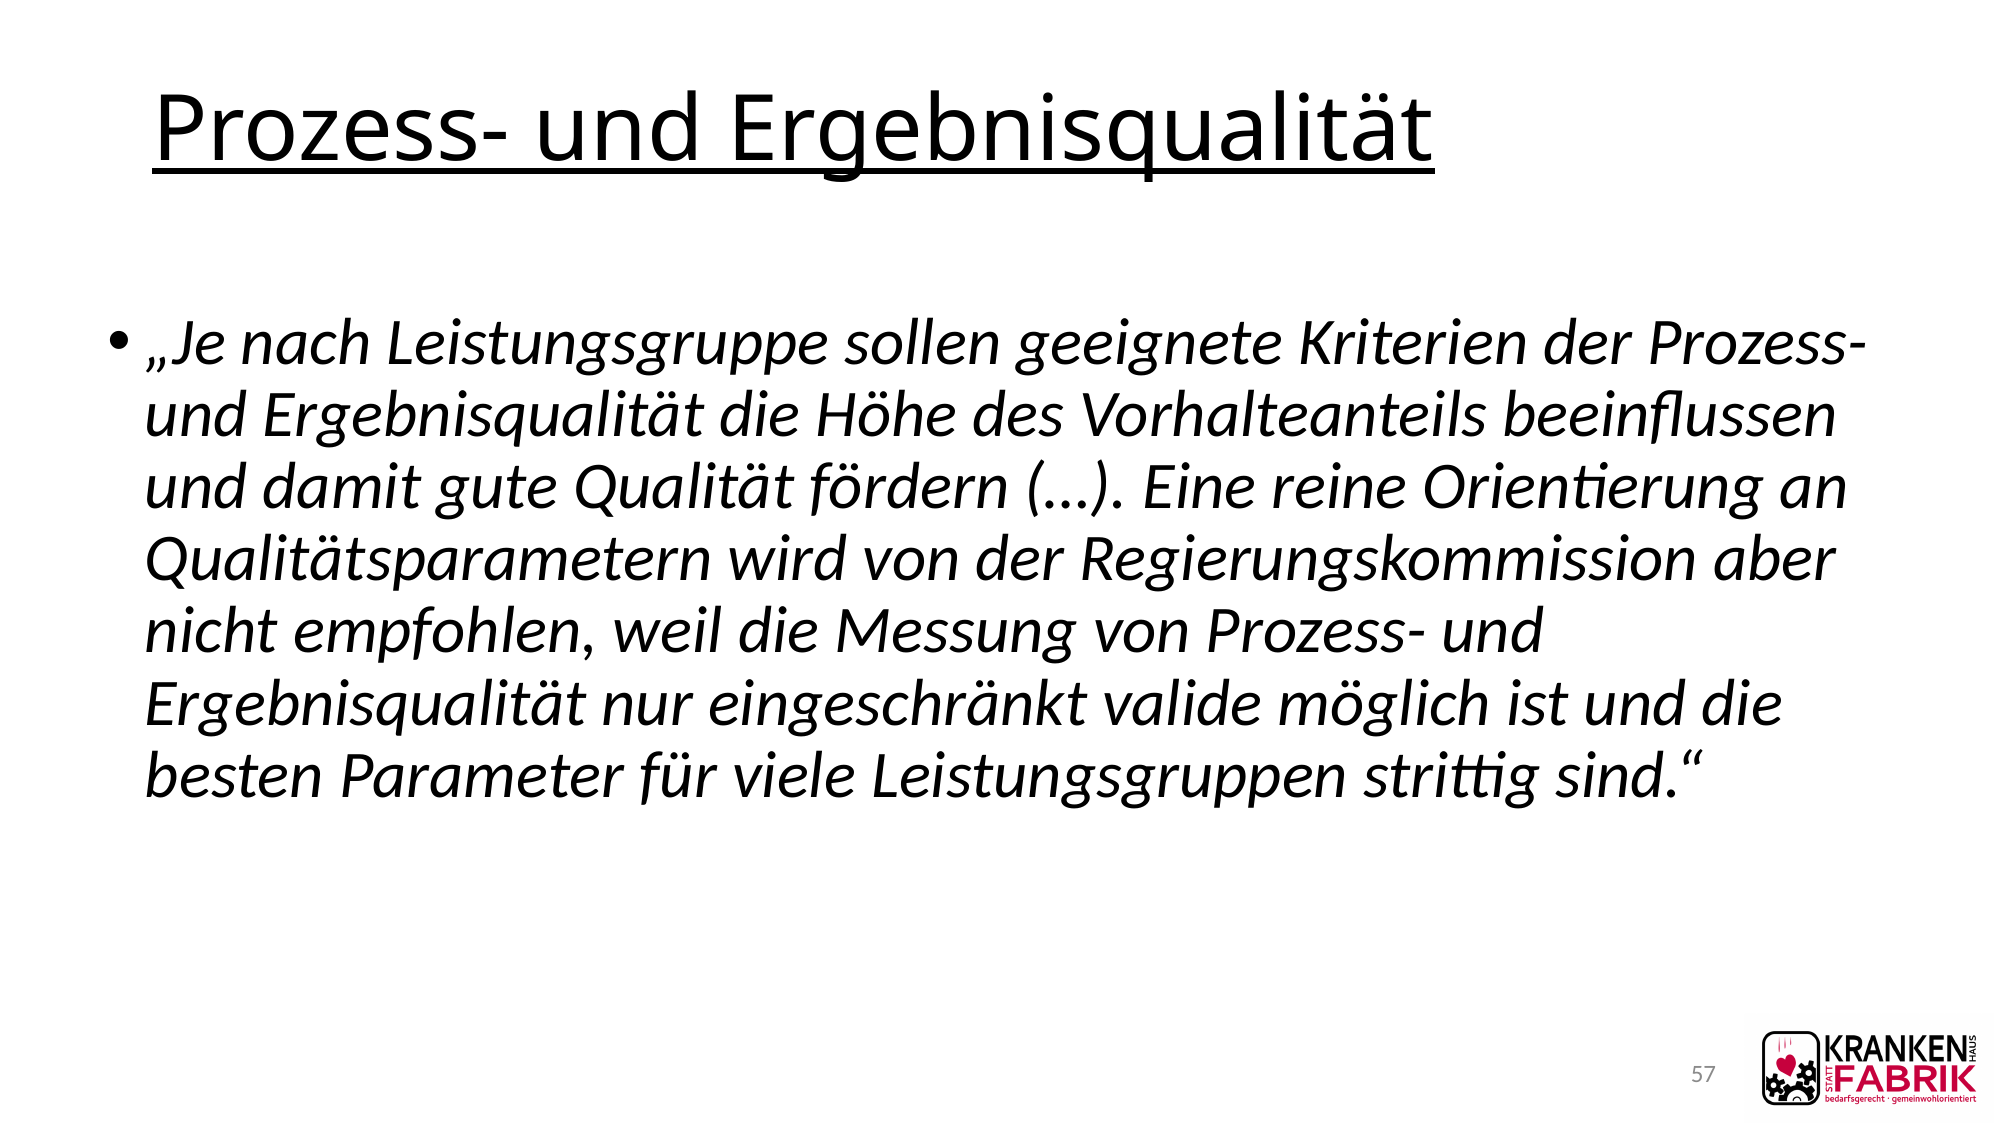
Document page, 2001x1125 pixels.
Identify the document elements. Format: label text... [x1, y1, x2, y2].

title Prozess- und Ergebnisqualität [137, 22, 1863, 240]
list „Je nach Leistungsgruppe sollen geeignete Kriterien der Prozess- und Ergebnisqualität die Höhe des Vorhalteanteils beeinflussen und damit gute Qualität fördern (…). Eine reine Orientierung an Qualitätsparametern wird von der Regierungskommission aber nicht empfohlen, weil die Messung von Prozess- und Ergebnisqualität nur eingeschränkt valide möglich ist und die besten Parameter für viele Leistungsgruppen strittig sind.“ [92, 299, 1908, 1103]
slide_number 57 [1281, 1042, 1731, 1103]
picture [1744, 1013, 1994, 1123]
